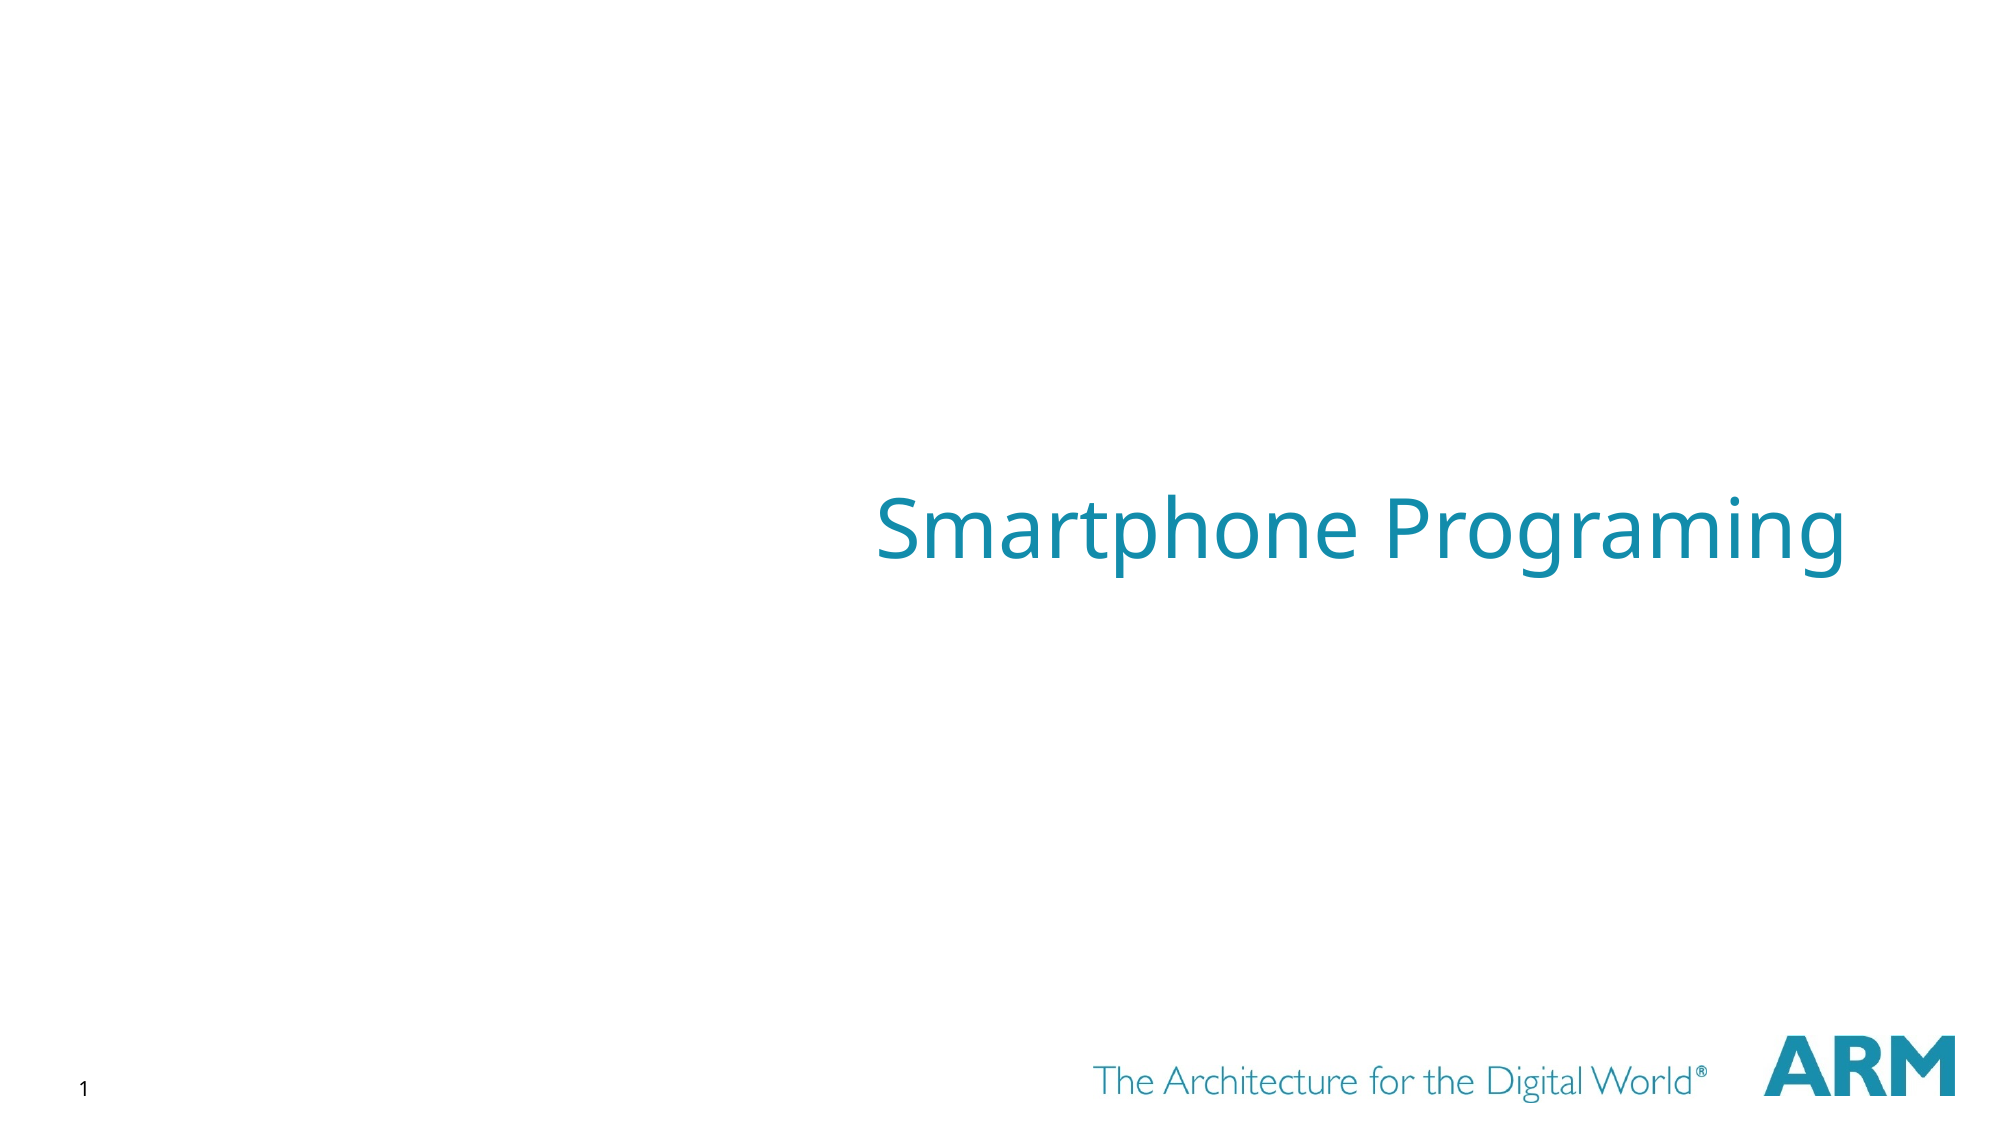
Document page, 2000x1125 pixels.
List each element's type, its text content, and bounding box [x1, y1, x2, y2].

picture [1093, 1065, 1707, 1103]
title Smartphone Programing [149, 474, 1850, 663]
picture [1763, 1035, 1955, 1096]
